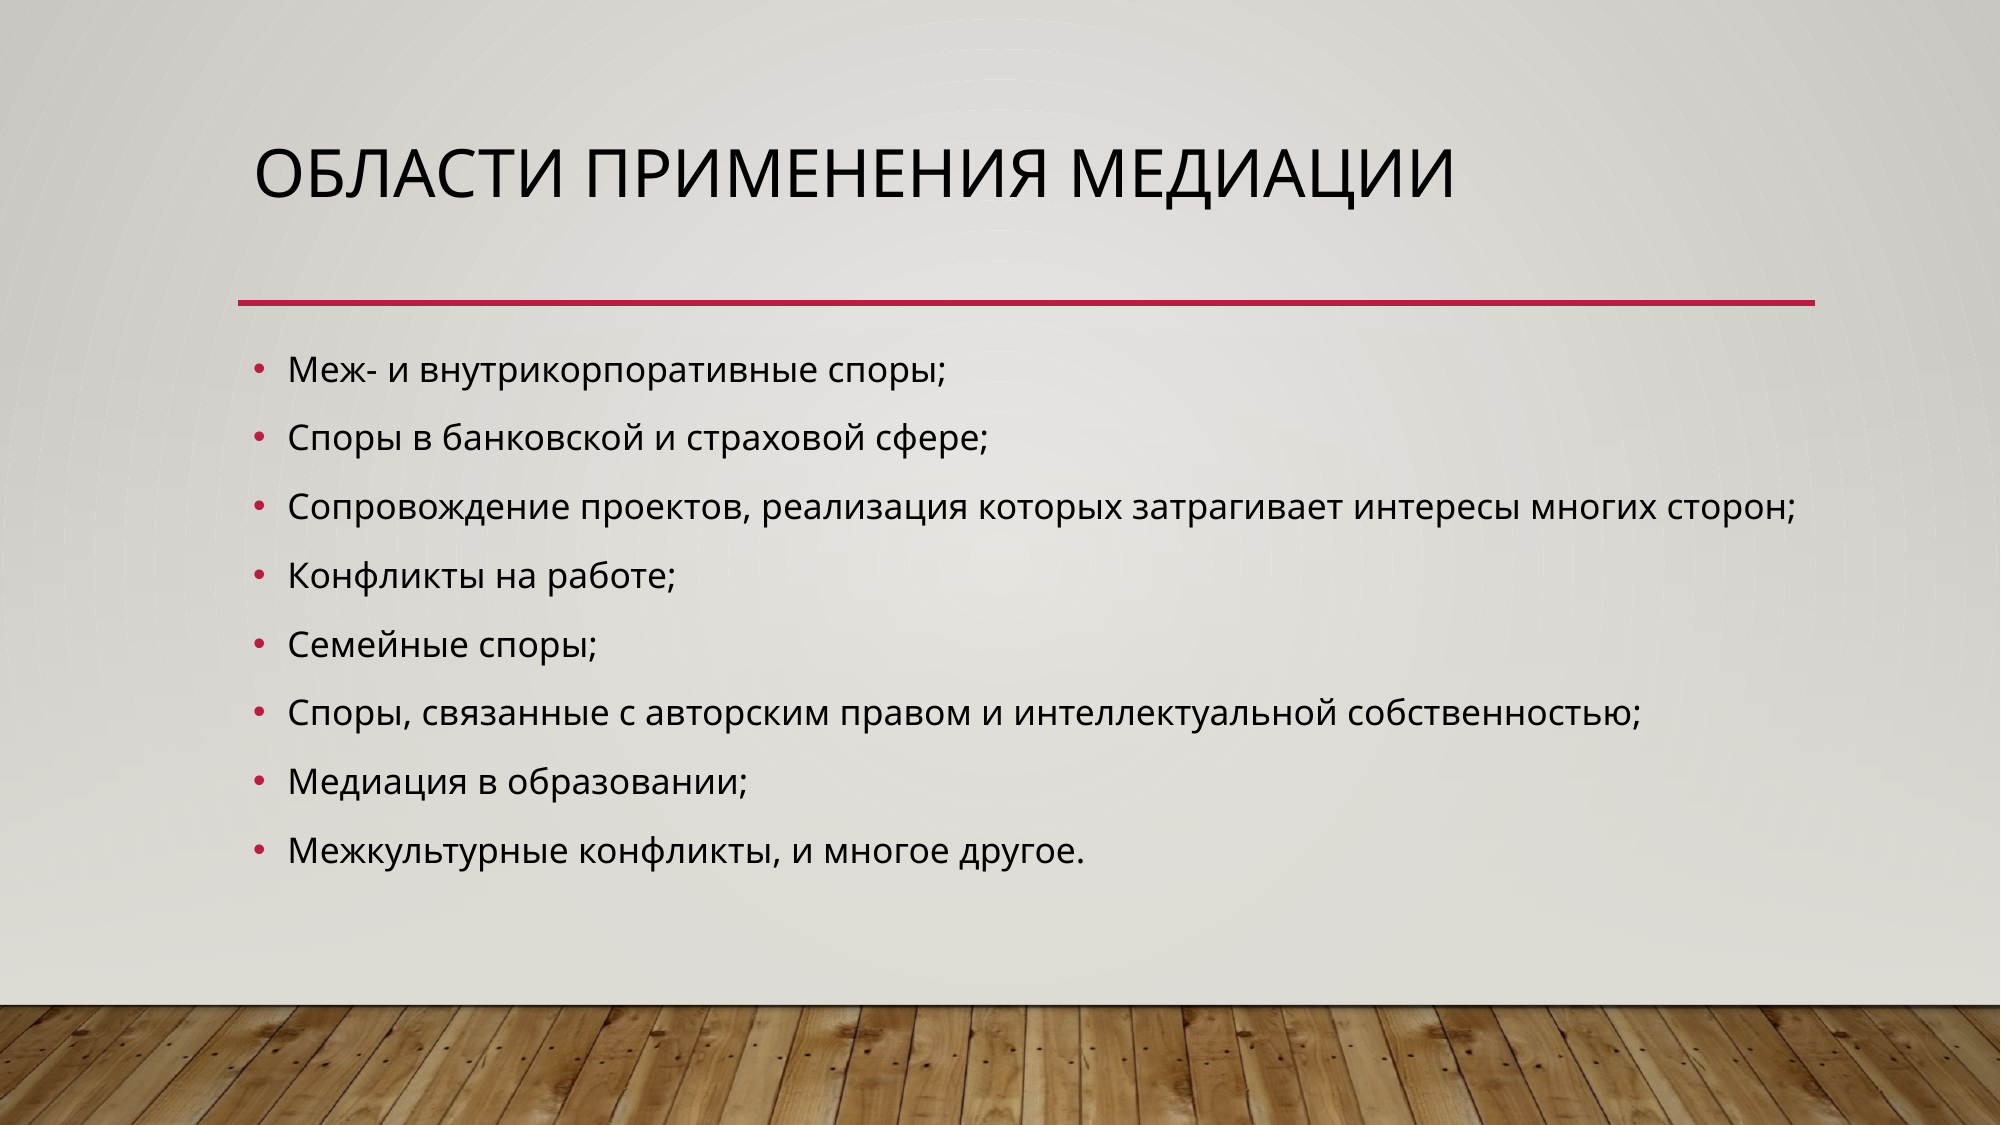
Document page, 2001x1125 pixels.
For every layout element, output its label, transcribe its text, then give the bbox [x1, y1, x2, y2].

picture [0, 1005, 2000, 1125]
list Меж- и внутрикорпоративные споры; Споры в банковской и страховой сфере; Сопровождение проектов, реализация которых затрагивает интересы многих сторон; Конфликты на работе; Семейные споры; Споры, связанные с авторским правом и интеллектуальной собственностью; Медиация в образовании; Межкультурные конфликты, и многое другое. [238, 330, 1814, 897]
title Области применения медиации [238, 131, 1814, 305]
